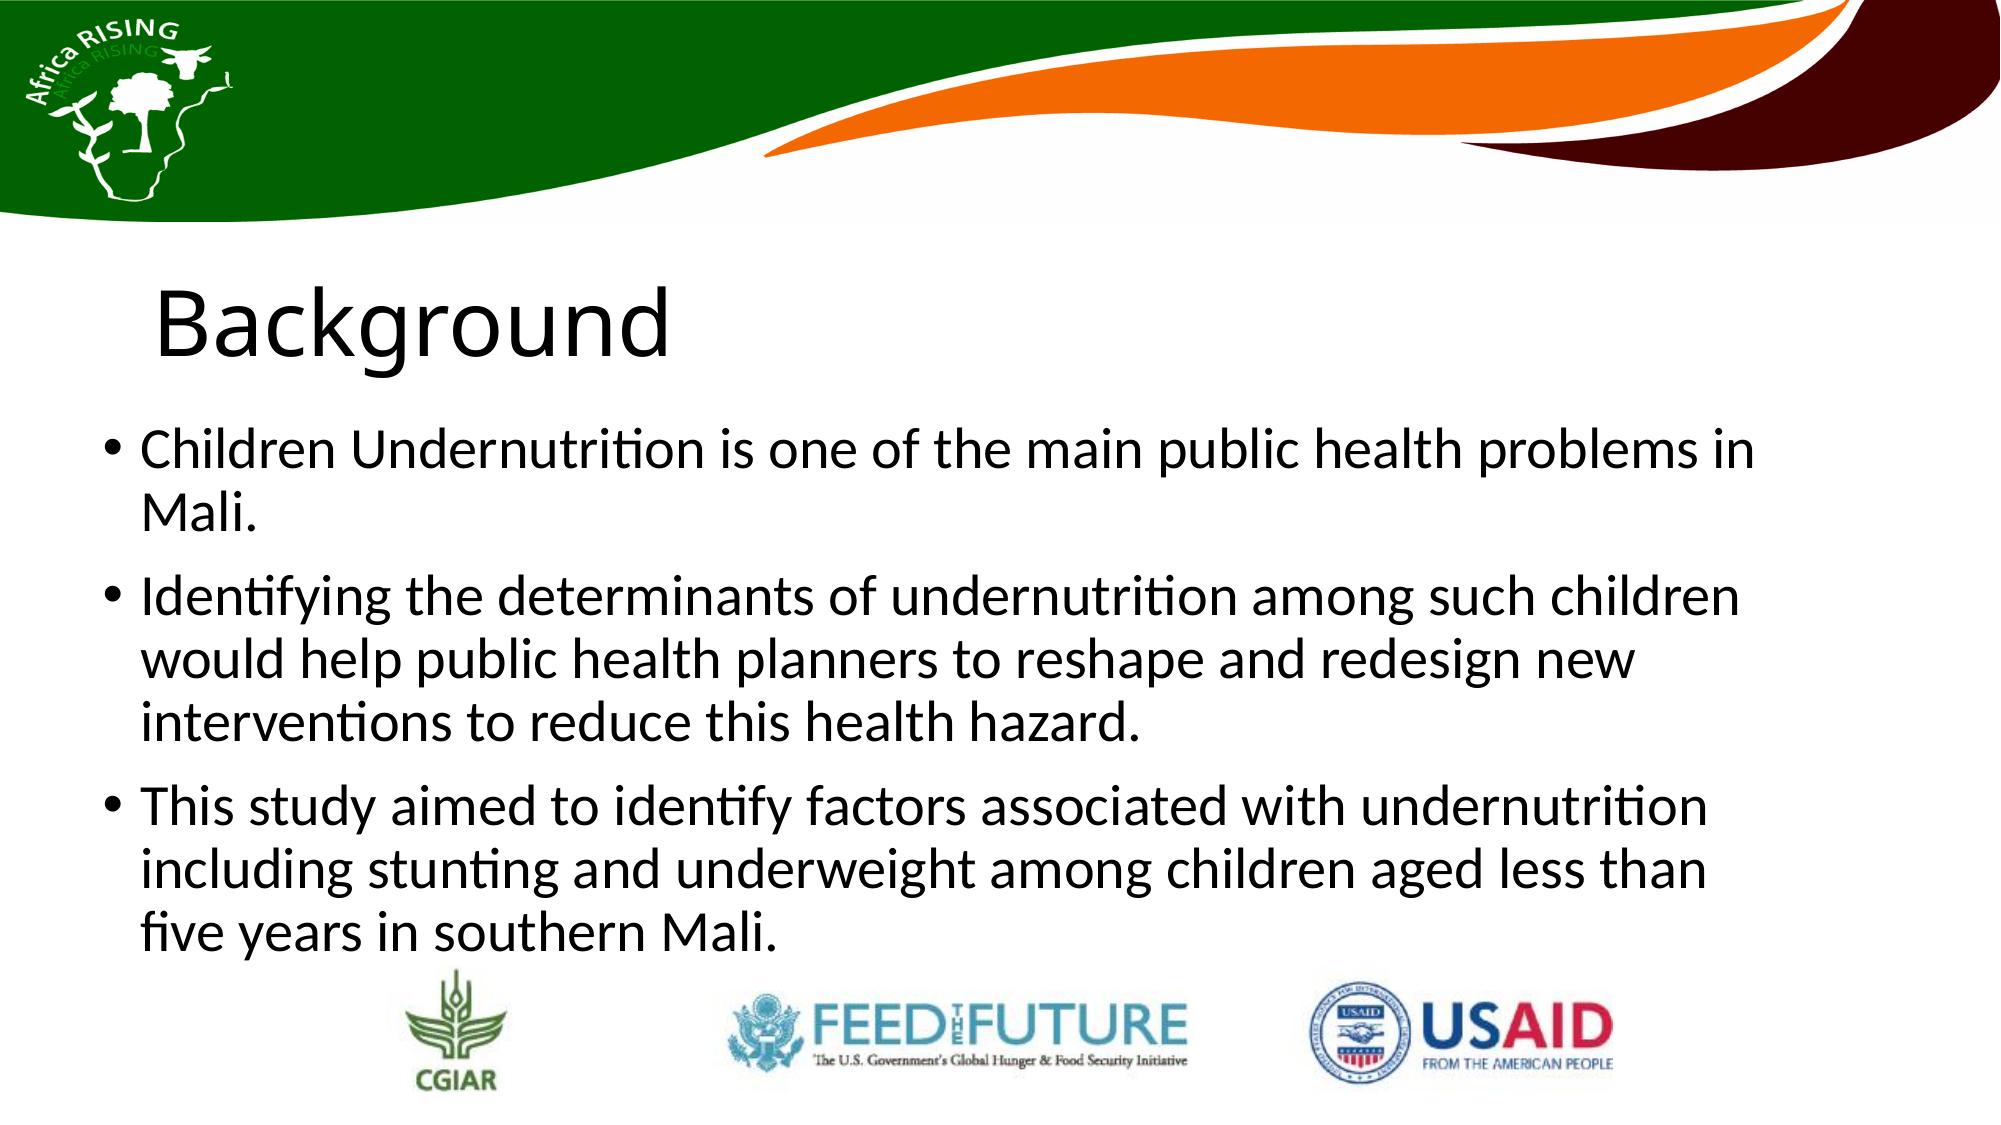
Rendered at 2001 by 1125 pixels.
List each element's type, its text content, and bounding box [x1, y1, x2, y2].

title Background [137, 222, 1863, 436]
picture [0, 0, 2000, 222]
list Children Undernutrition is one of the main public health problems in Mali. Identifying the determinants of undernutrition among such children would help public health planners to reshape and redesign new interventions to reduce this health hazard. This study aimed to identify factors associated with undernutrition including stunting and underweight among children aged less than five years in southern Mali. [87, 411, 1813, 1125]
picture [387, 966, 1613, 1101]
